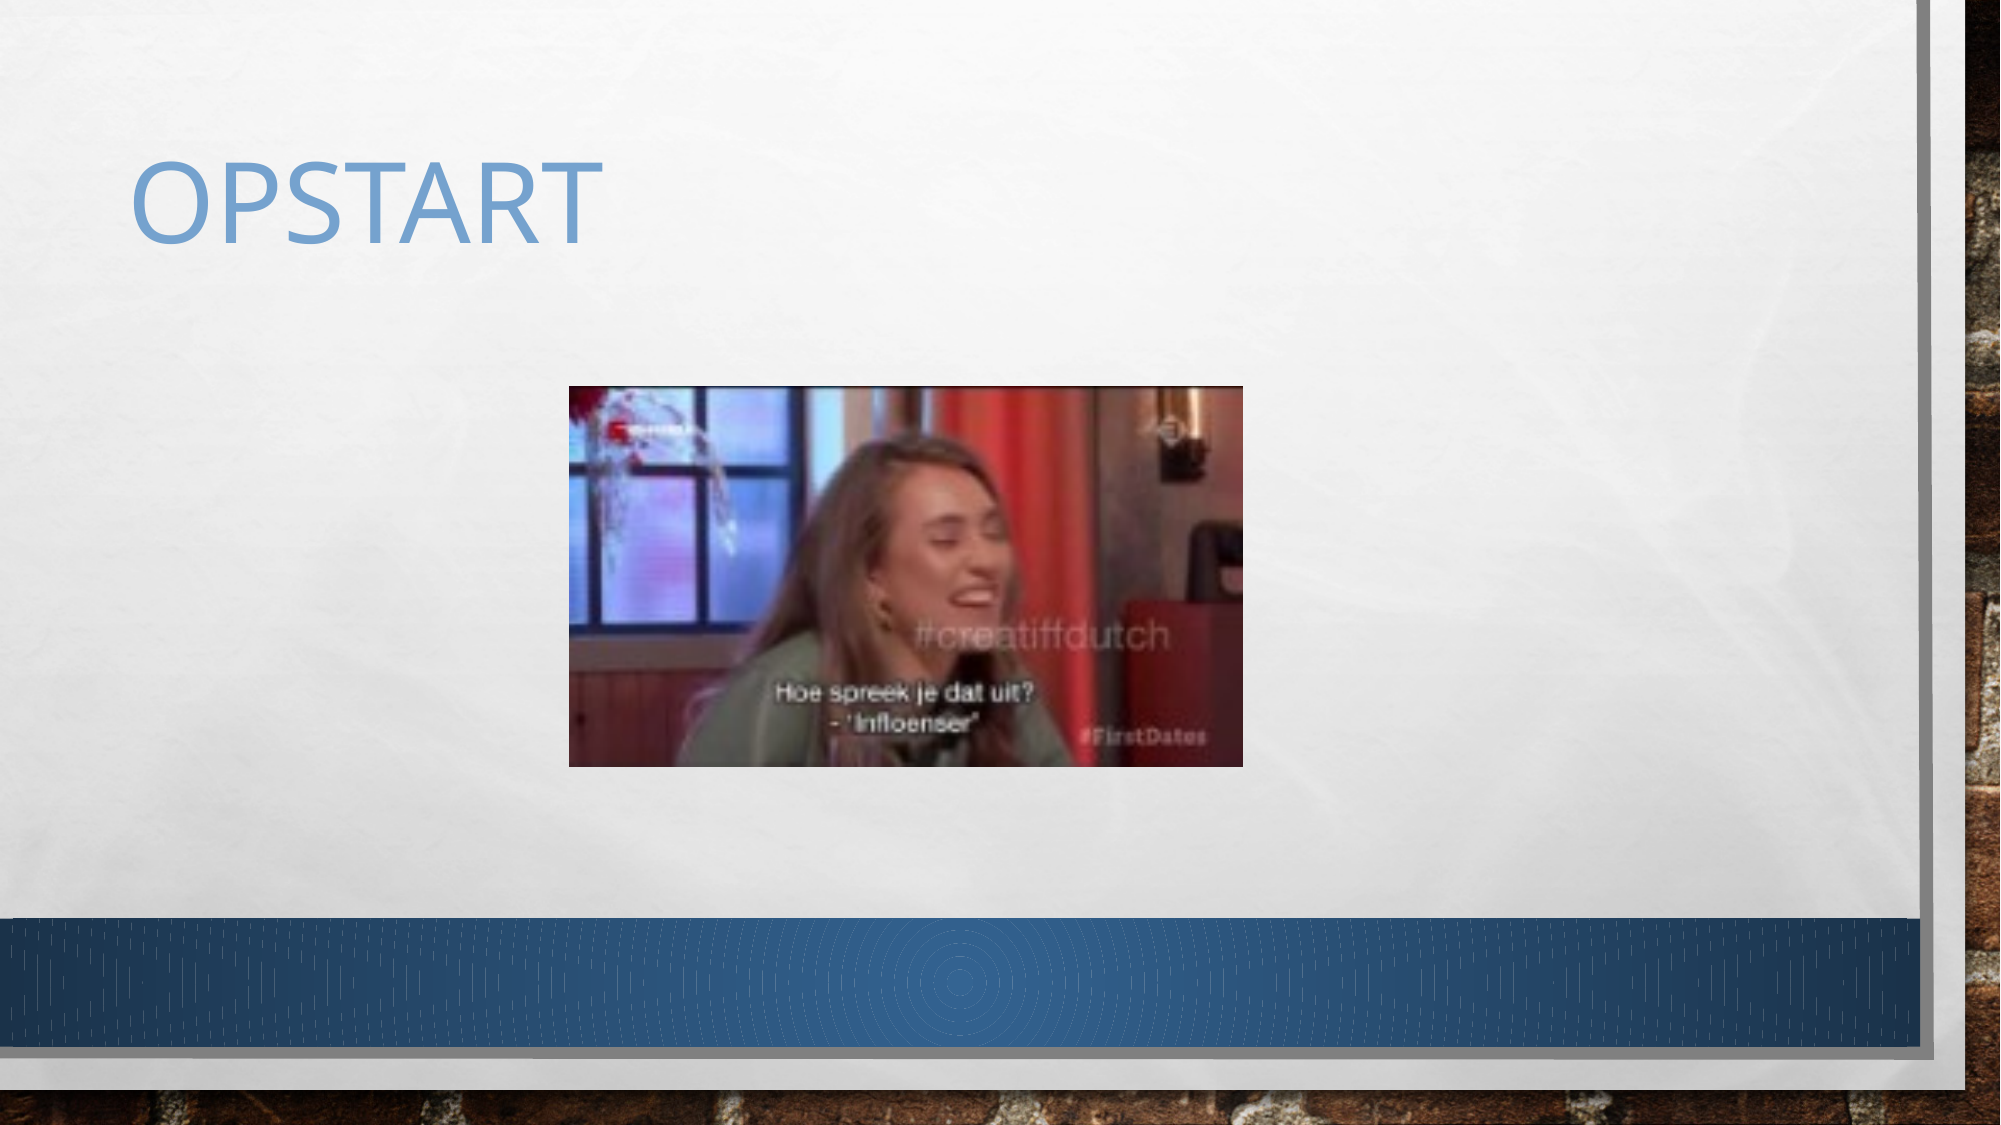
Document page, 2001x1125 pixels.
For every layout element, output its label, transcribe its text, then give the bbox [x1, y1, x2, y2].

picture [0, 0, 2000, 1125]
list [568, 385, 1244, 768]
title opstart [112, 112, 1818, 302]
